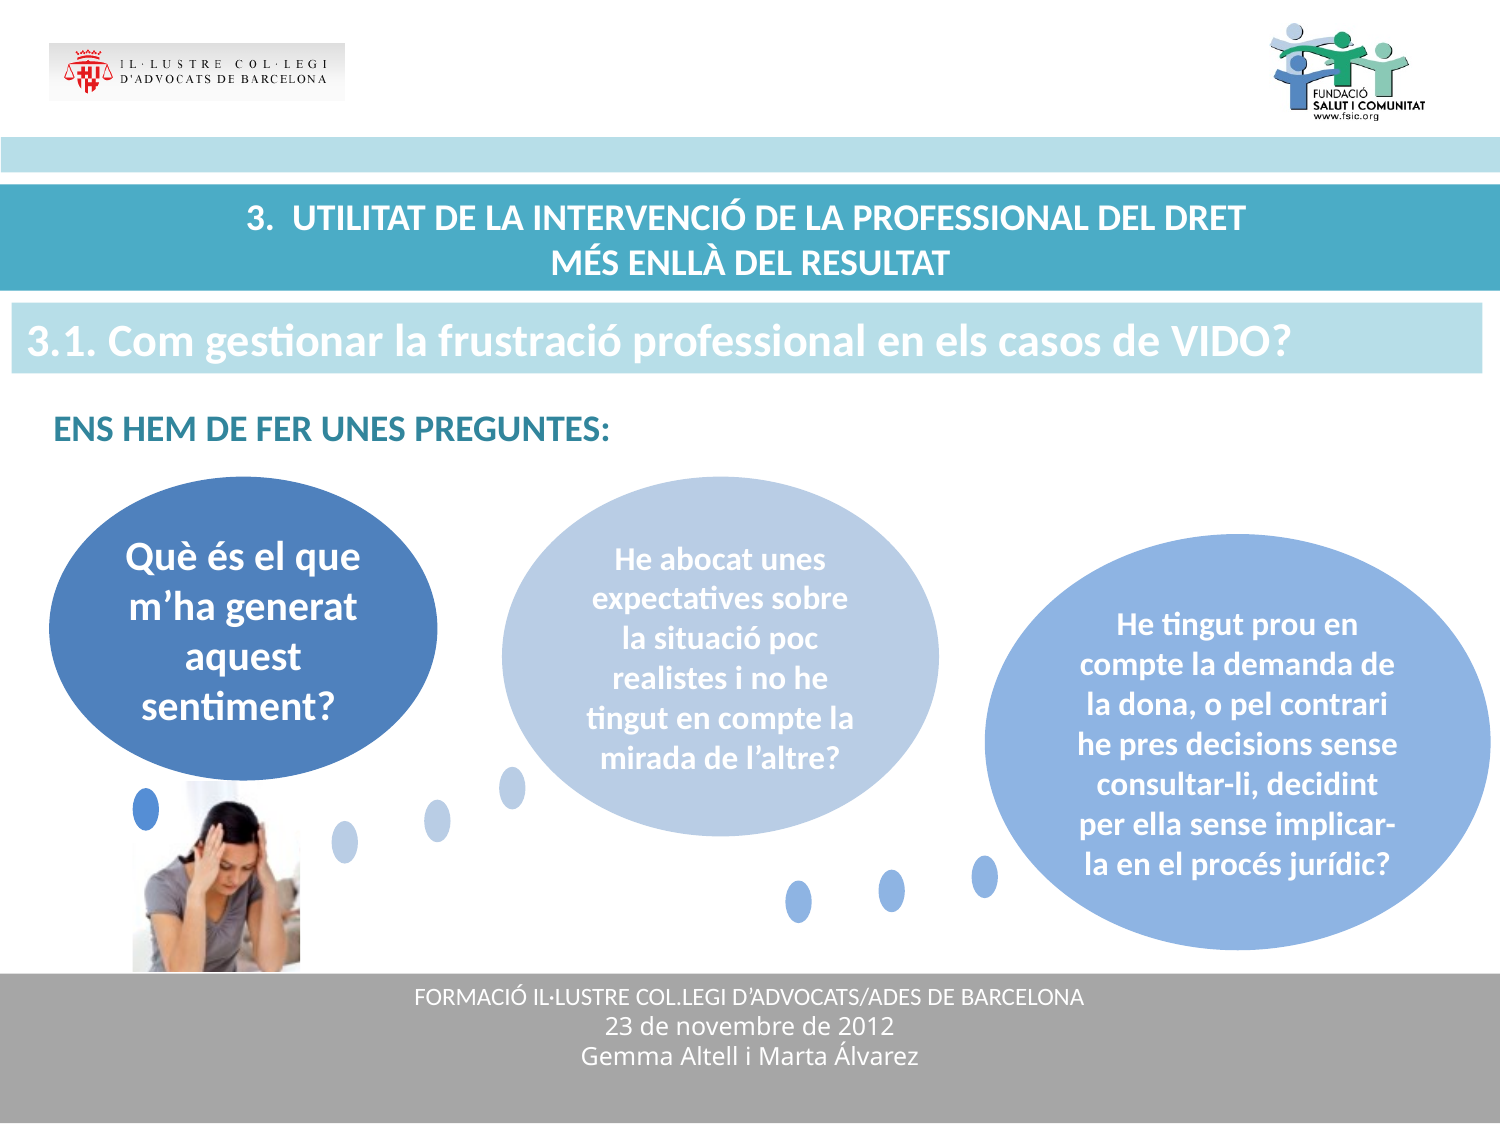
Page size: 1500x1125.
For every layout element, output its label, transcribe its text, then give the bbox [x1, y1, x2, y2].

picture [48, 43, 346, 101]
text_box [785, 880, 812, 924]
text_box He abocat unes expectatives sobre la situació poc realistes i no he tingut en compte la mirada de l’altre? [501, 476, 940, 837]
text_box [971, 855, 998, 899]
text_box 3.1. Com gestionar la frustració professional en els casos de VIDO? [11, 302, 1483, 374]
text_box [878, 869, 905, 913]
text_box Què és el que m’ha generat aquest sentiment? [49, 476, 438, 780]
text_box ENS HEM DE FER UNES PREGUNTES: [38, 397, 1303, 457]
picture [132, 781, 301, 972]
title 3. UTILITAT DE LA INTERVENCIÓ DE LA PROFESSIONAL DEL DRET MÉS ENLLÀ DEL RESULTAT [0, 184, 1500, 291]
text_box [0, 137, 1500, 173]
text_box FORMACIÓ IL·LUSTRE COL.LEGI D’ADVOCATS/ADES DE BARCELONA 23 de novembre de 2012 Gemma Altell i Marta Álvarez [0, 973, 1500, 1124]
picture [1269, 22, 1425, 121]
text_box He tingut prou en compte la demanda de la dona, o pel contrari he pres decisions sense consultar-li, decidint per ella sense implicar-la en el procés jurídic? [984, 534, 1491, 951]
text_box [499, 766, 526, 810]
text_box [331, 820, 358, 864]
text_box [424, 799, 451, 843]
